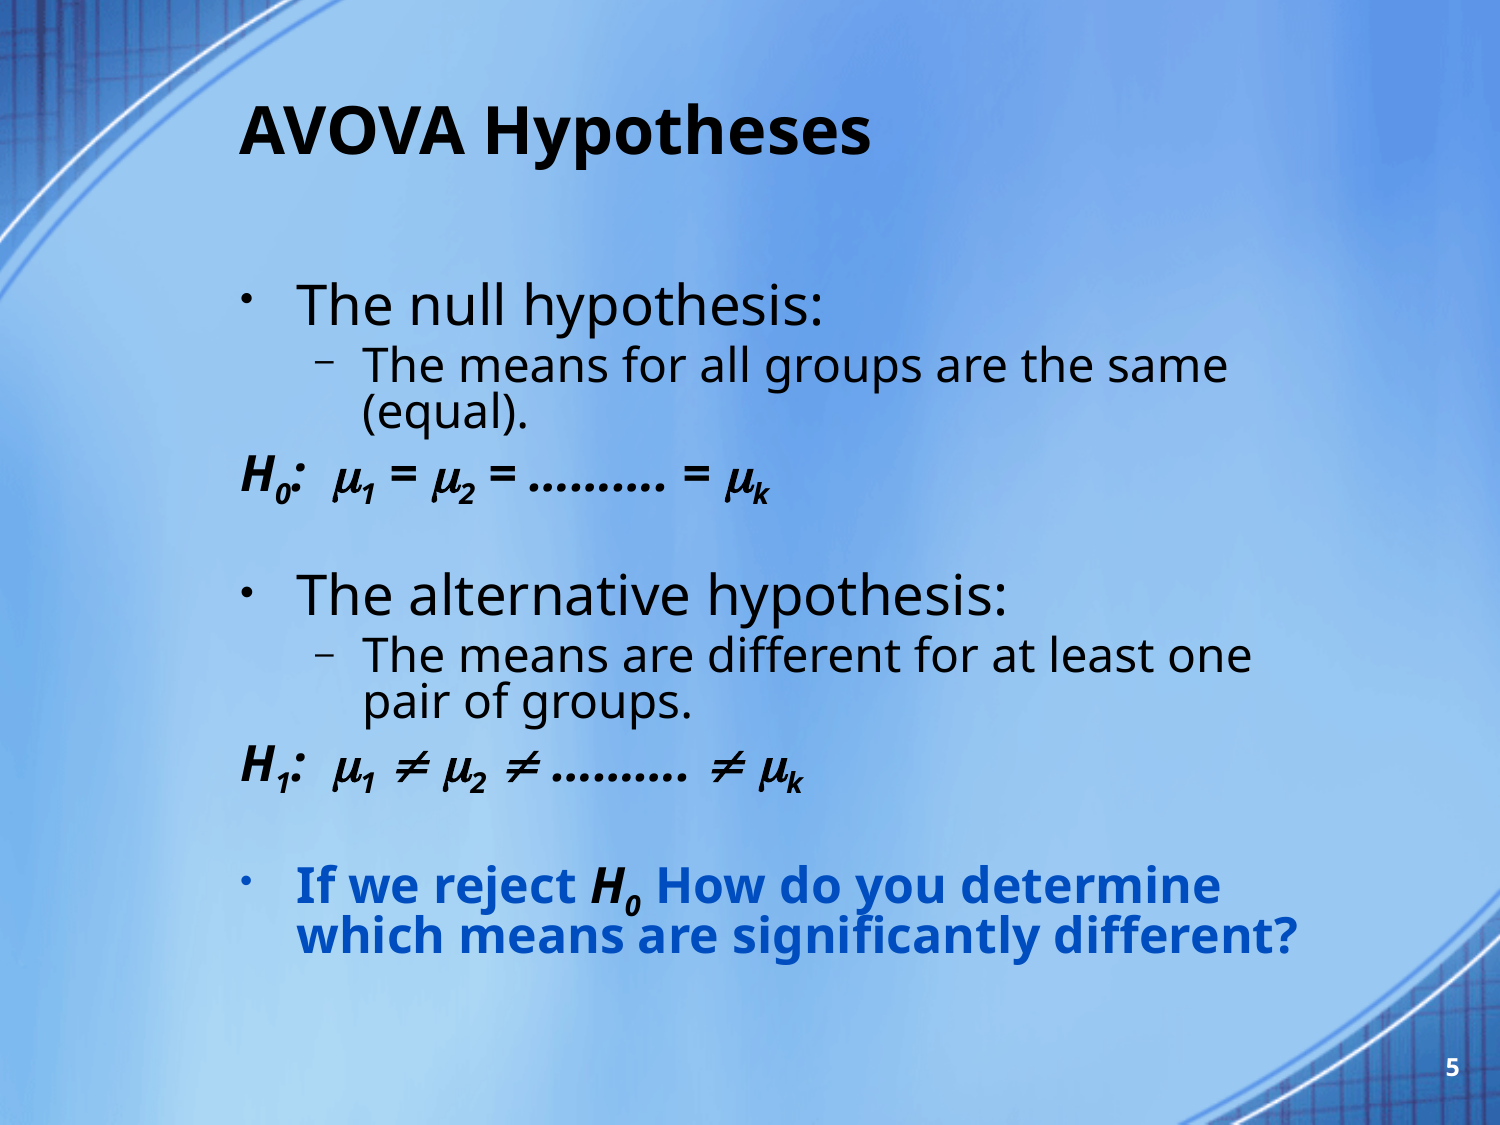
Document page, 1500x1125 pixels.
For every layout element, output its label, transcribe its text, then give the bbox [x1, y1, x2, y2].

title AVOVA Hypotheses [224, 62, 1351, 176]
slide_number 5 [1162, 1037, 1476, 1100]
picture [0, 0, 1500, 1125]
list The null hypothesis: The means for all groups are the same (equal). H0: 1 = 2 = ………. = k The alternative hypothesis: The means are different for at least one pair of groups. H1: 1  2  ……….  k If we reject H0 How do you determine which means are significantly different? [224, 274, 1351, 976]
